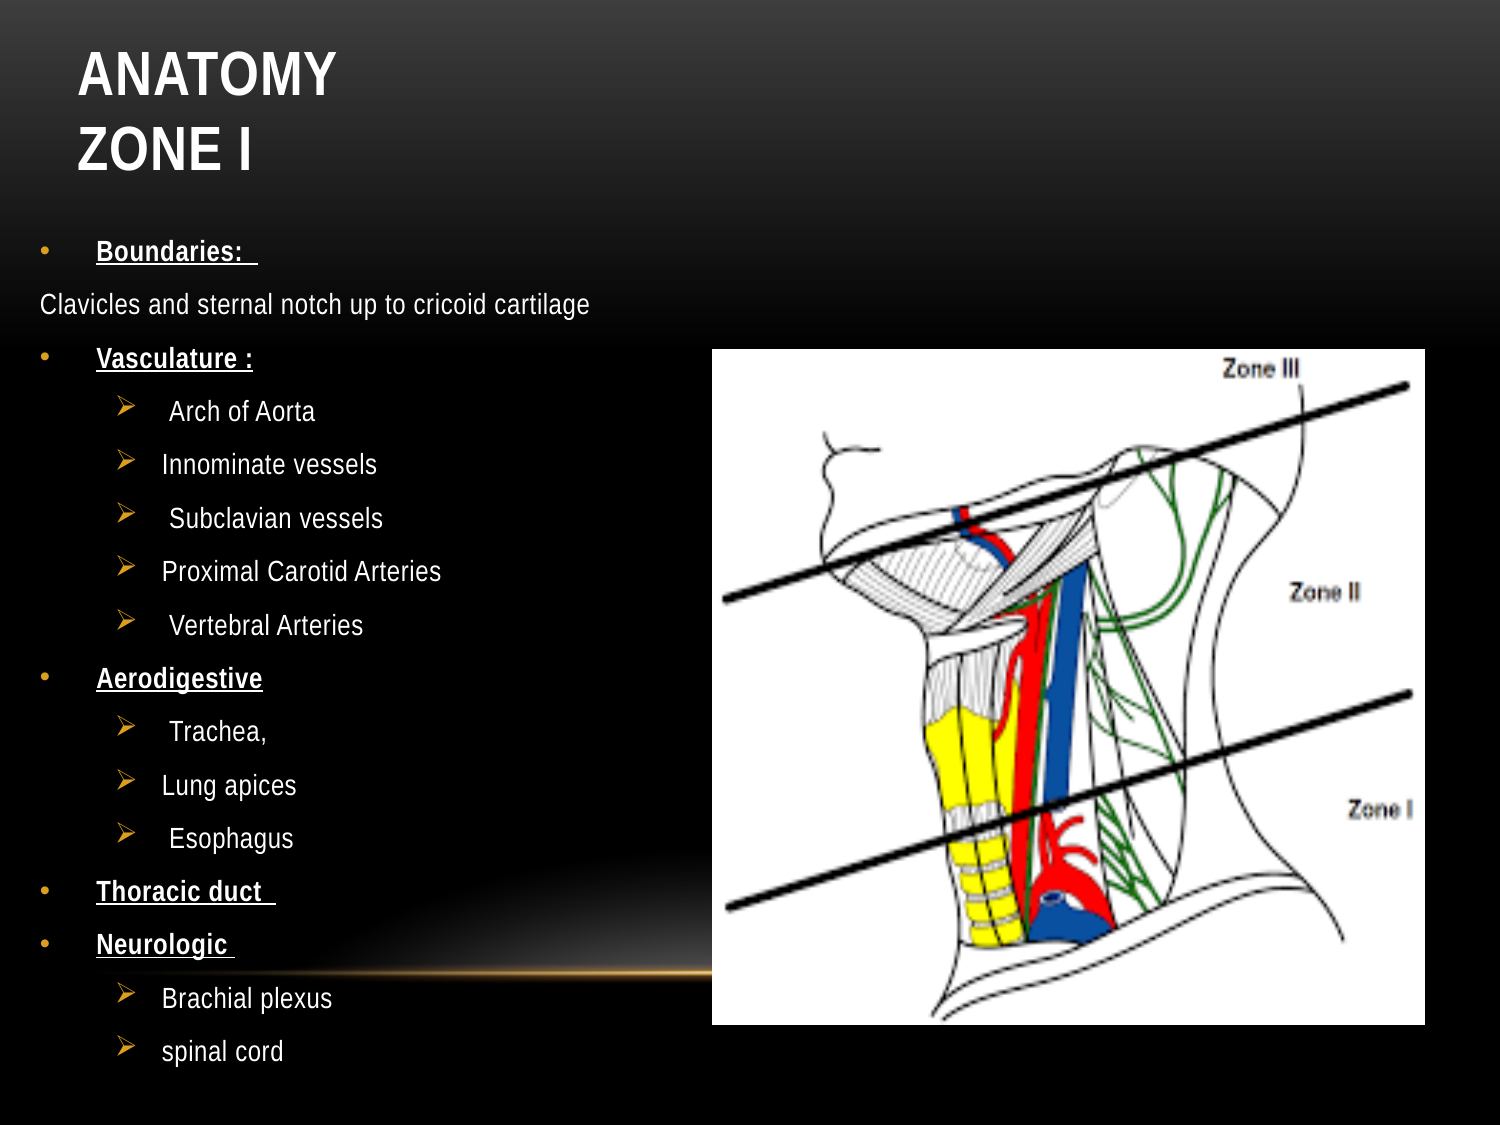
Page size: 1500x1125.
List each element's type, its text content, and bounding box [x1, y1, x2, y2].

picture [0, 0, 1500, 1125]
title Anatomy Zone I [62, 3, 1413, 191]
list Boundaries: Clavicles and sternal notch up to cricoid cartilage Vasculature : Arch of Aorta Innominate vessels Subclavian vessels Proximal Carotid Arteries Vertebral Arteries Aerodigestive Trachea, Lung apices Esophagus Thoracic duct Neurologic Brachial plexus spinal cord [24, 224, 1400, 1100]
